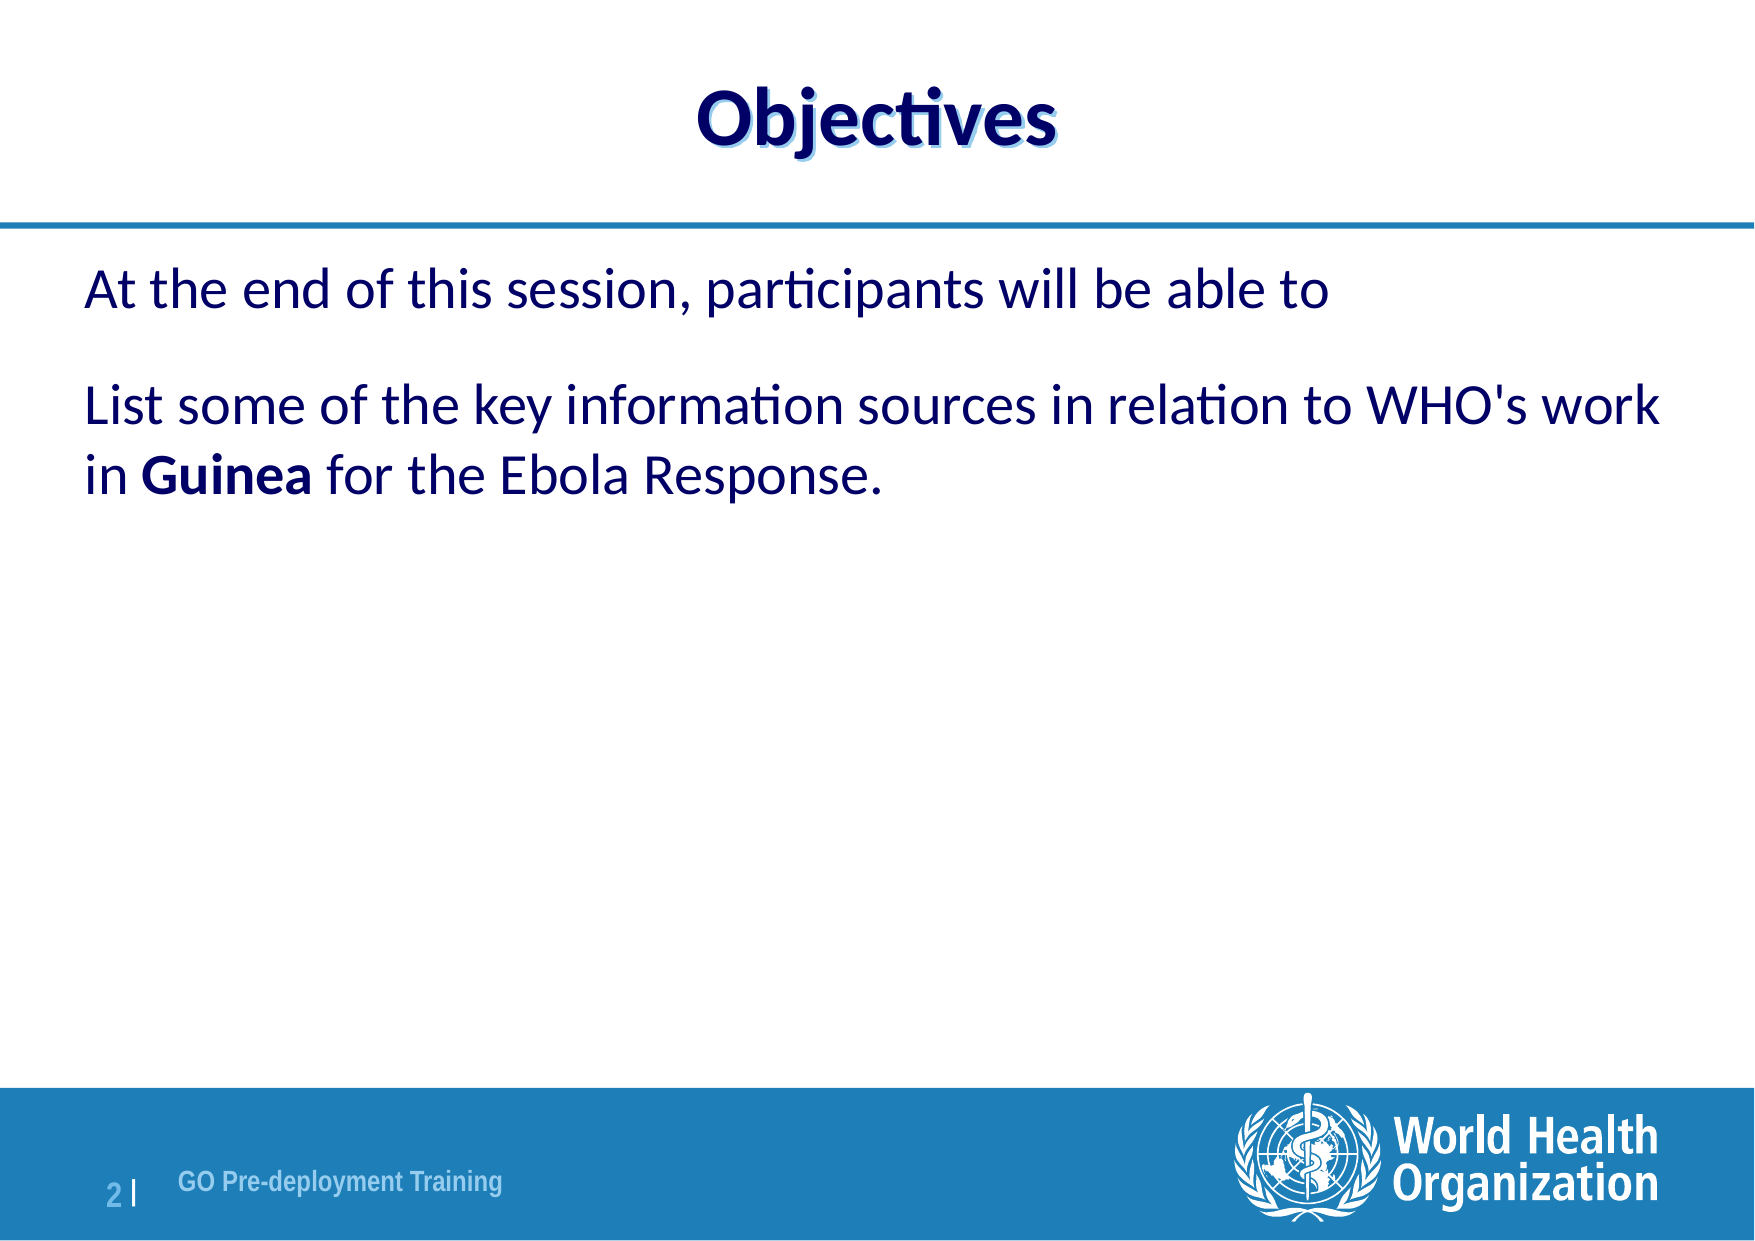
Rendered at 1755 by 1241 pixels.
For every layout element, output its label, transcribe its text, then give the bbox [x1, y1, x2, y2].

title Objectives [0, 0, 1755, 224]
list At the end of this session, participants will be able to List some of the key information sources in relation to WHO's work in Guinea for the Ebola Response. [84, 249, 1676, 1084]
